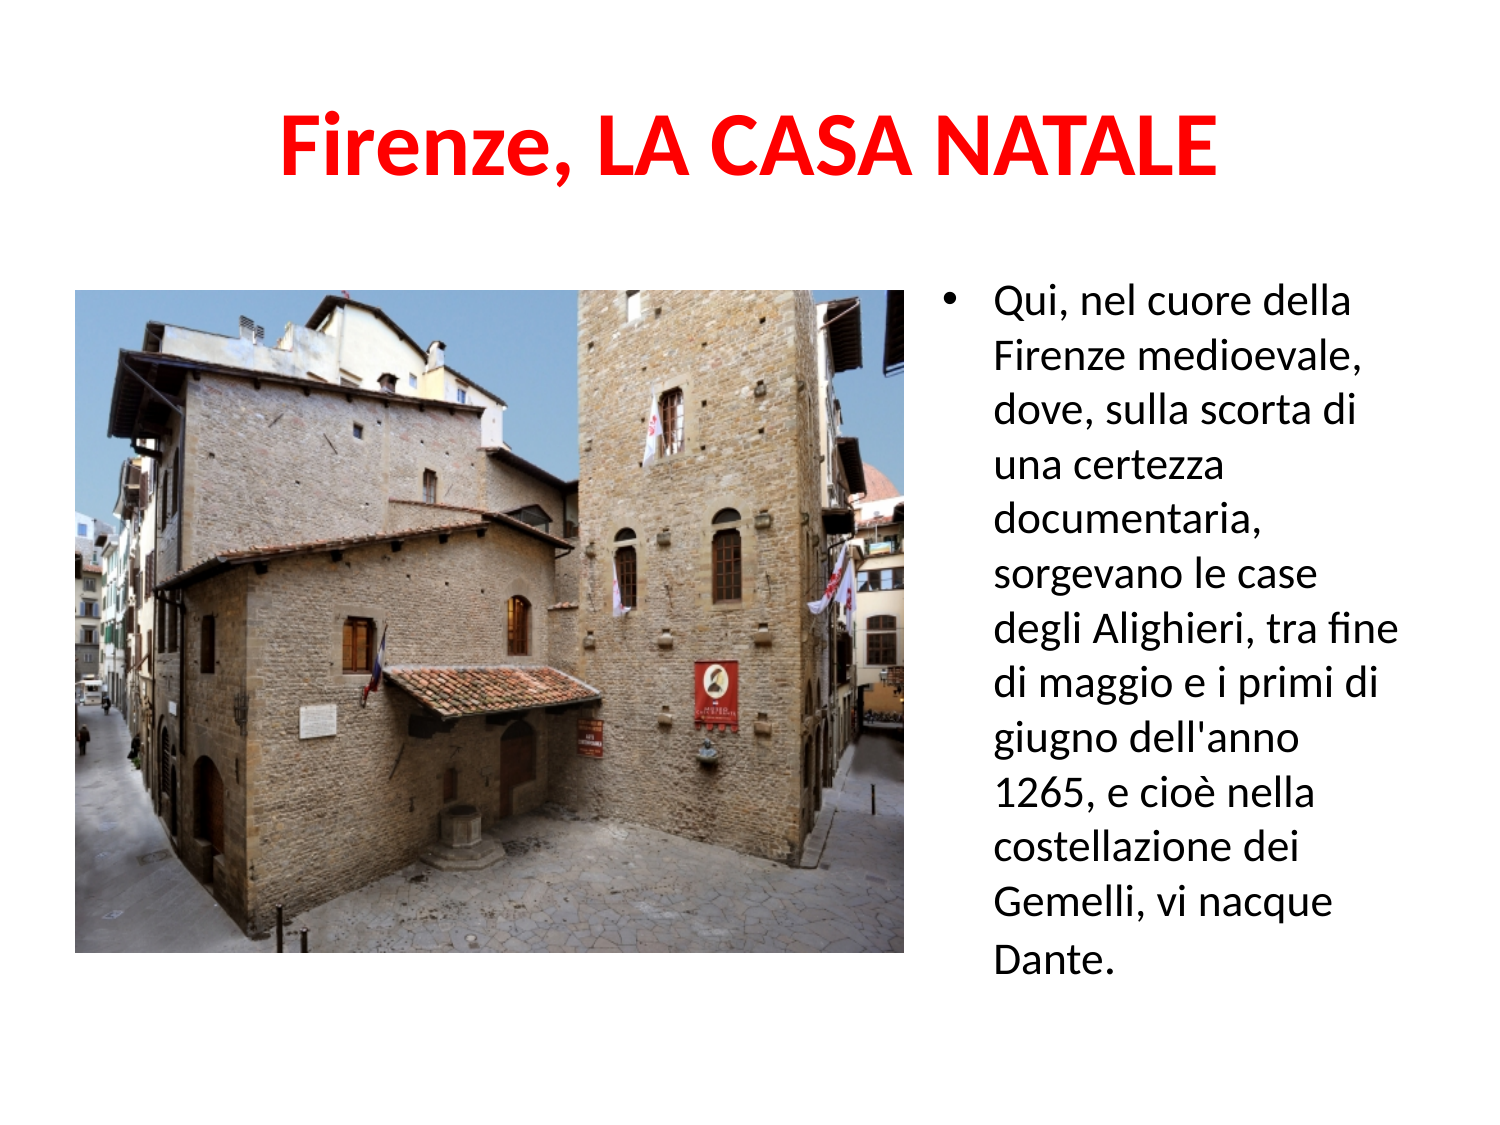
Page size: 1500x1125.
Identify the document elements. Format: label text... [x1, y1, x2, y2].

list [74, 290, 904, 953]
list Qui, nel cuore della Firenze medioevale, dove, sulla scorta di una certezza documentaria, sorgevano le case degli Alighieri, tra fine di maggio e i primi di giugno dell'anno 1265, e cioè nella costellazione dei Gemelli, vi nacque Dante. [927, 262, 1425, 1005]
title Firenze, LA CASA NATALE [75, 45, 1425, 233]
